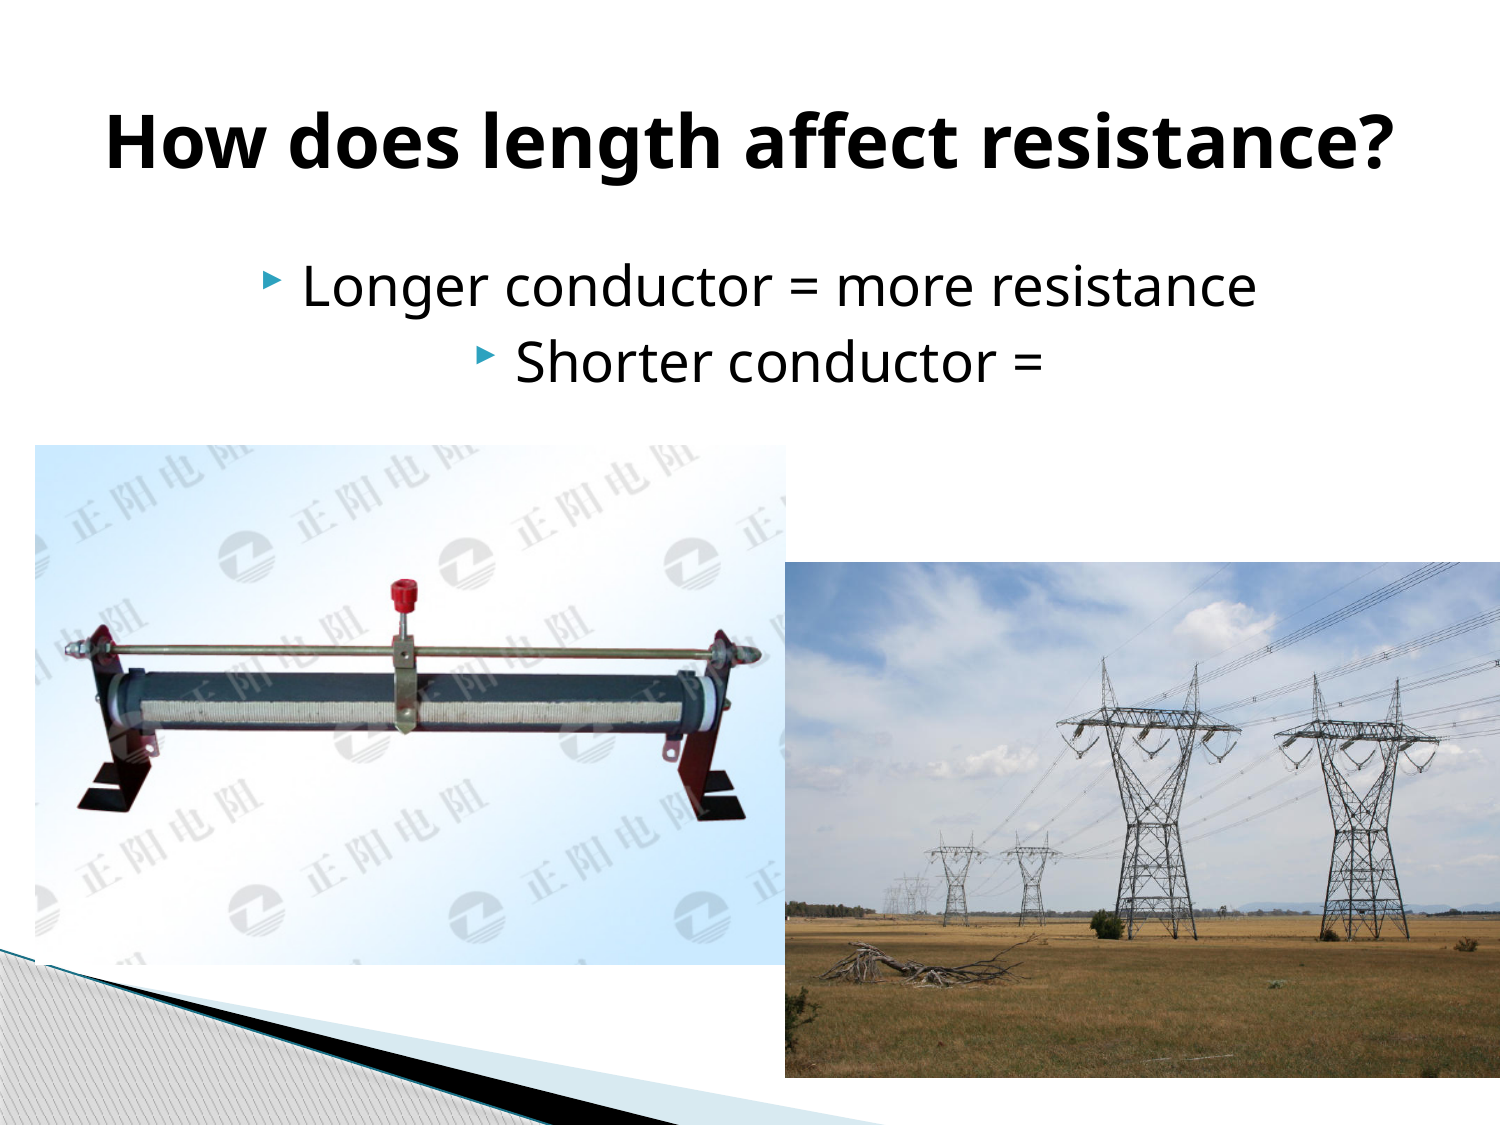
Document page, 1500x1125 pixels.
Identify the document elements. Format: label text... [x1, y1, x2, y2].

picture [34, 445, 1500, 1079]
list Longer conductor = more resistance Shorter conductor = [75, 976, 779, 986]
list Longer conductor = more resistance Shorter conductor = [75, 243, 1425, 562]
title How does length affect resistance? [75, 45, 1425, 233]
